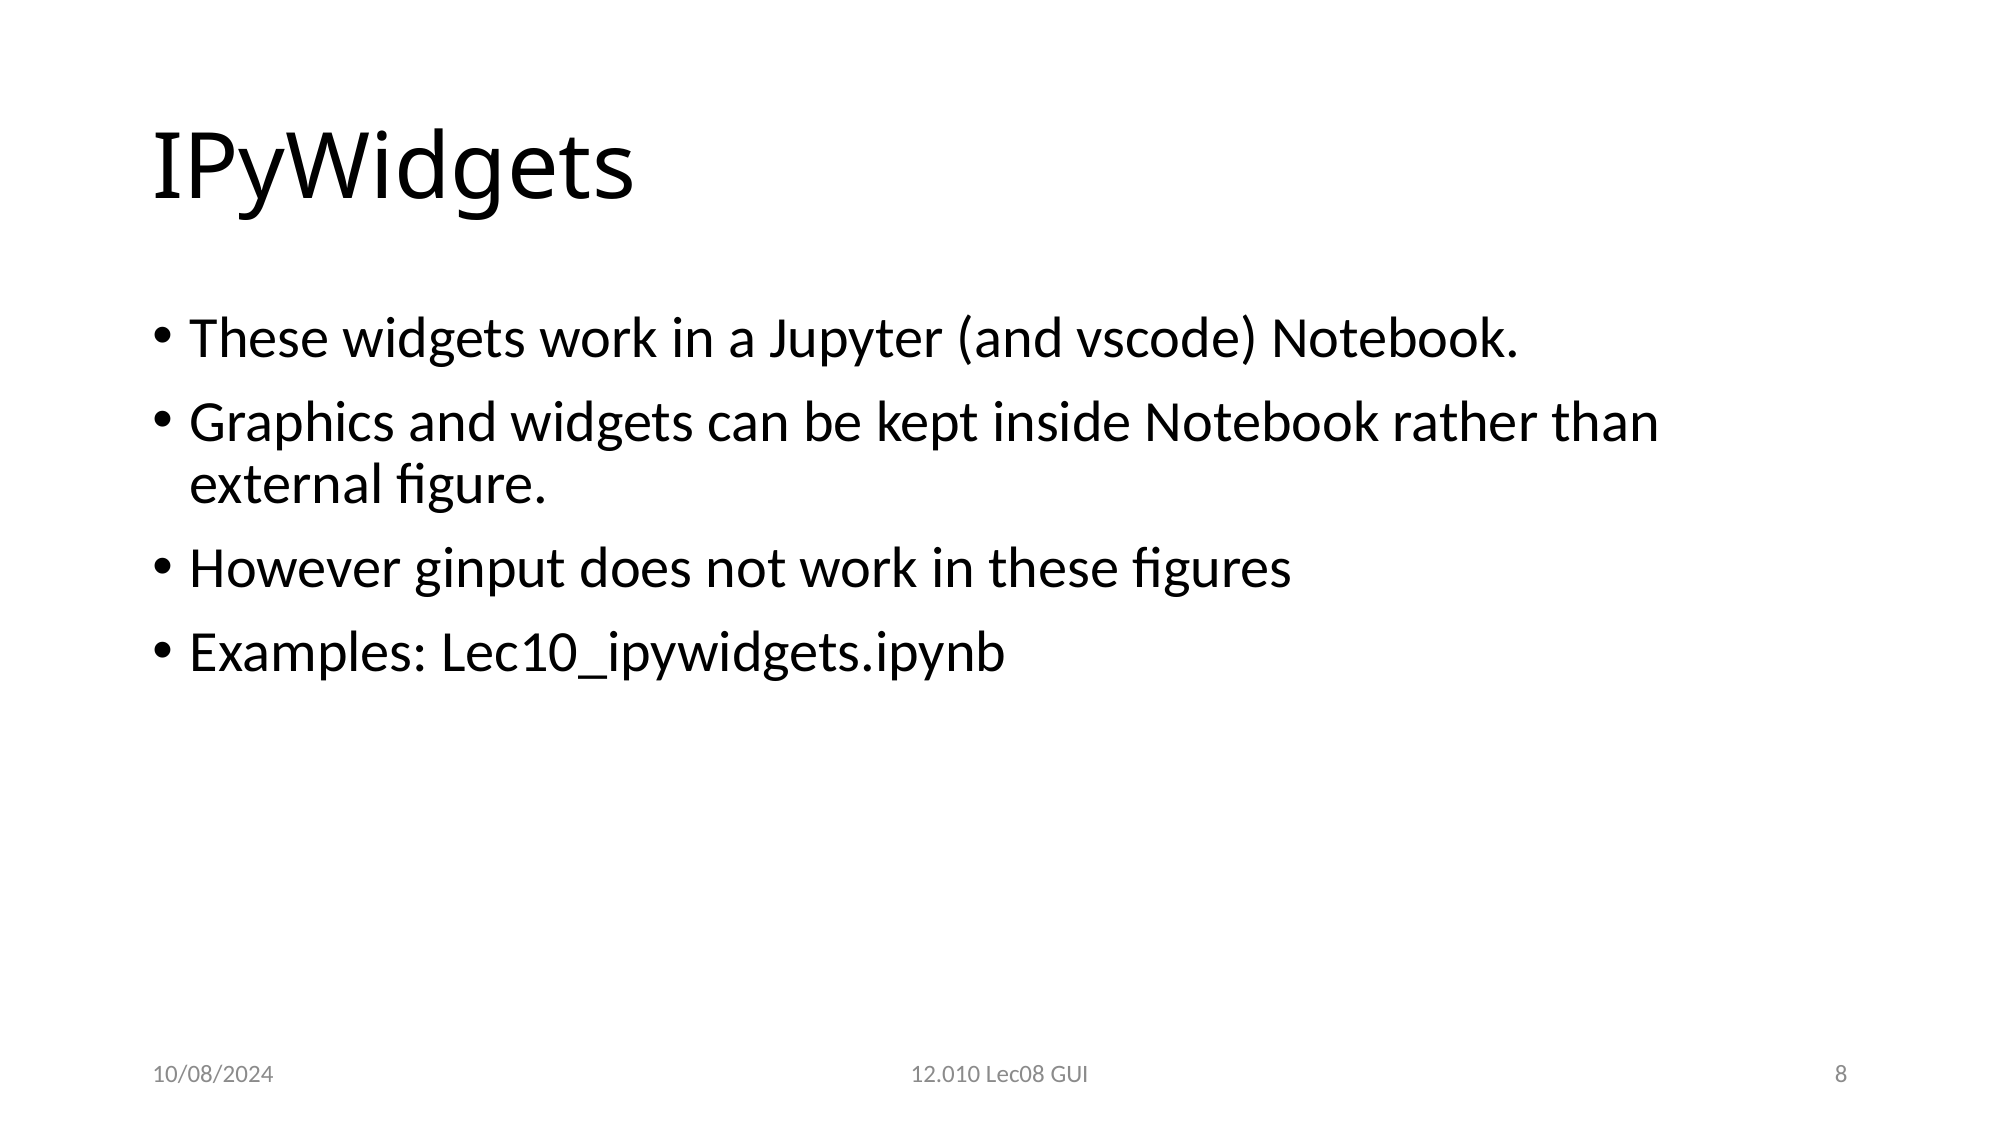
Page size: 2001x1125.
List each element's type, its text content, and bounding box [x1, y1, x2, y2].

list These widgets work in a Jupyter (and vscode) Notebook. Graphics and widgets can be kept inside Notebook rather than external figure. However ginput does not work in these figures Examples: Lec10_ipywidgets.ipynb [137, 299, 1863, 1014]
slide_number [137, 1042, 588, 1103]
footer 12.010 Lec08 GUI [662, 1042, 1338, 1103]
slide_number 8 [1412, 1042, 1863, 1103]
title IPyWidgets [137, 59, 1863, 278]
